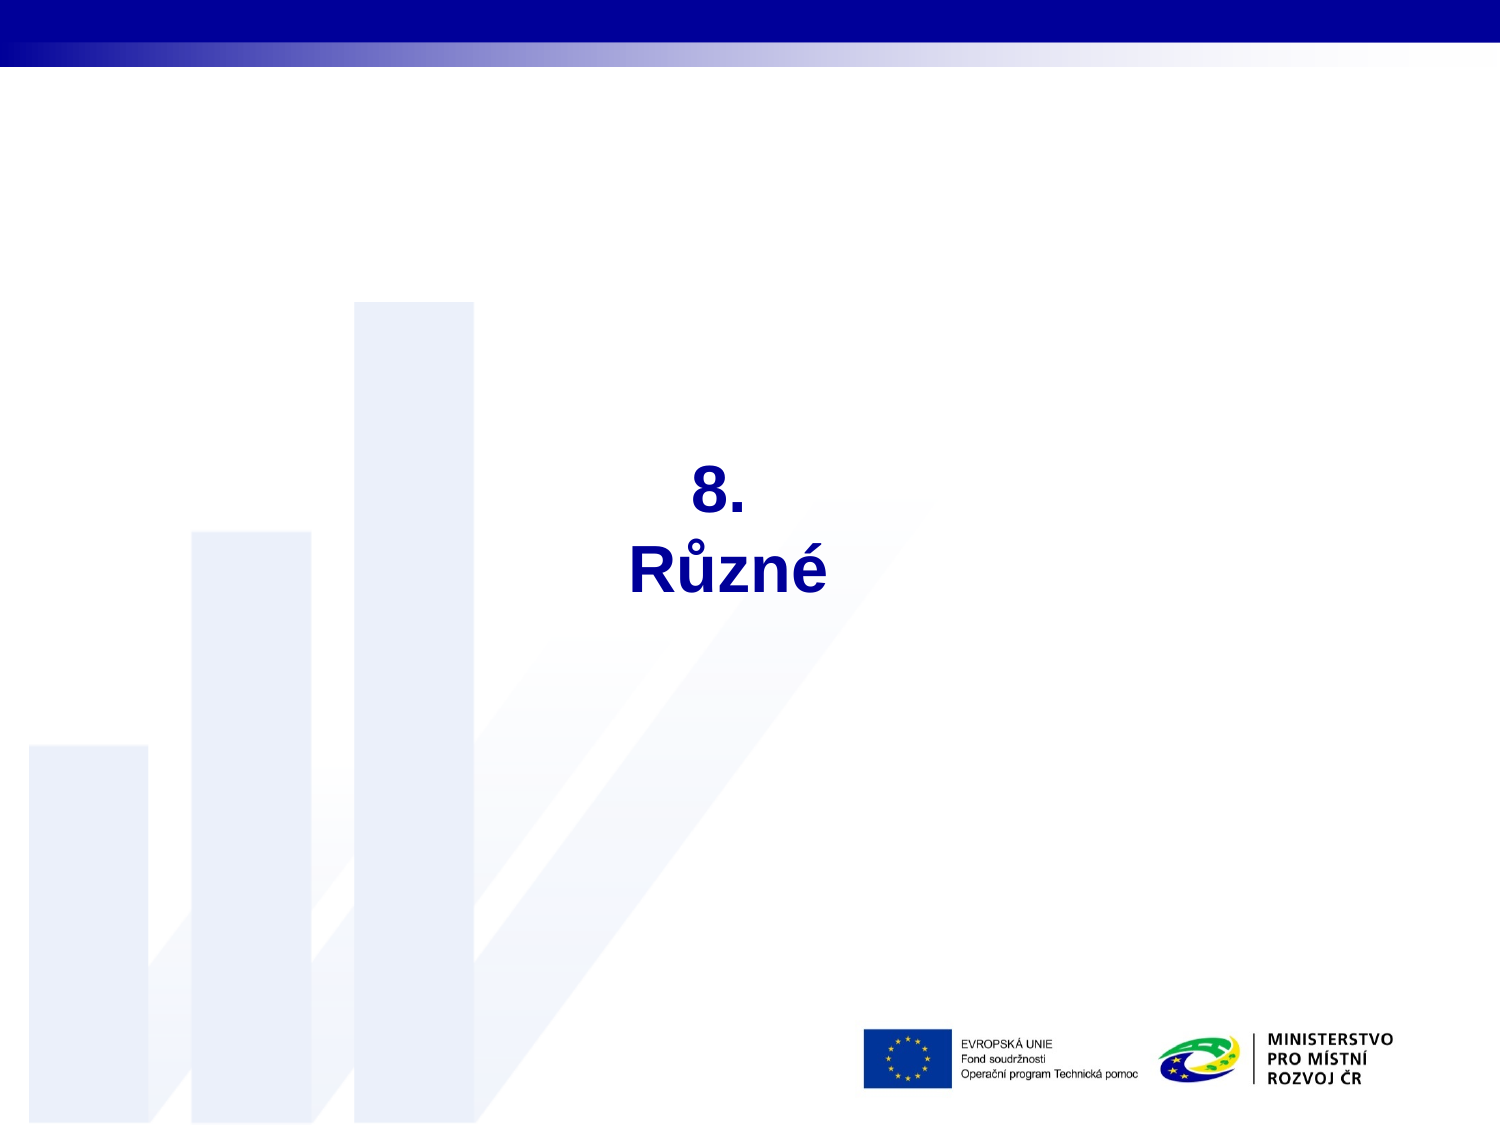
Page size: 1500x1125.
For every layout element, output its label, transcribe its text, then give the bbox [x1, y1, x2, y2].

text_box 8. Různé [262, 278, 1196, 614]
picture [29, 302, 1412, 1125]
